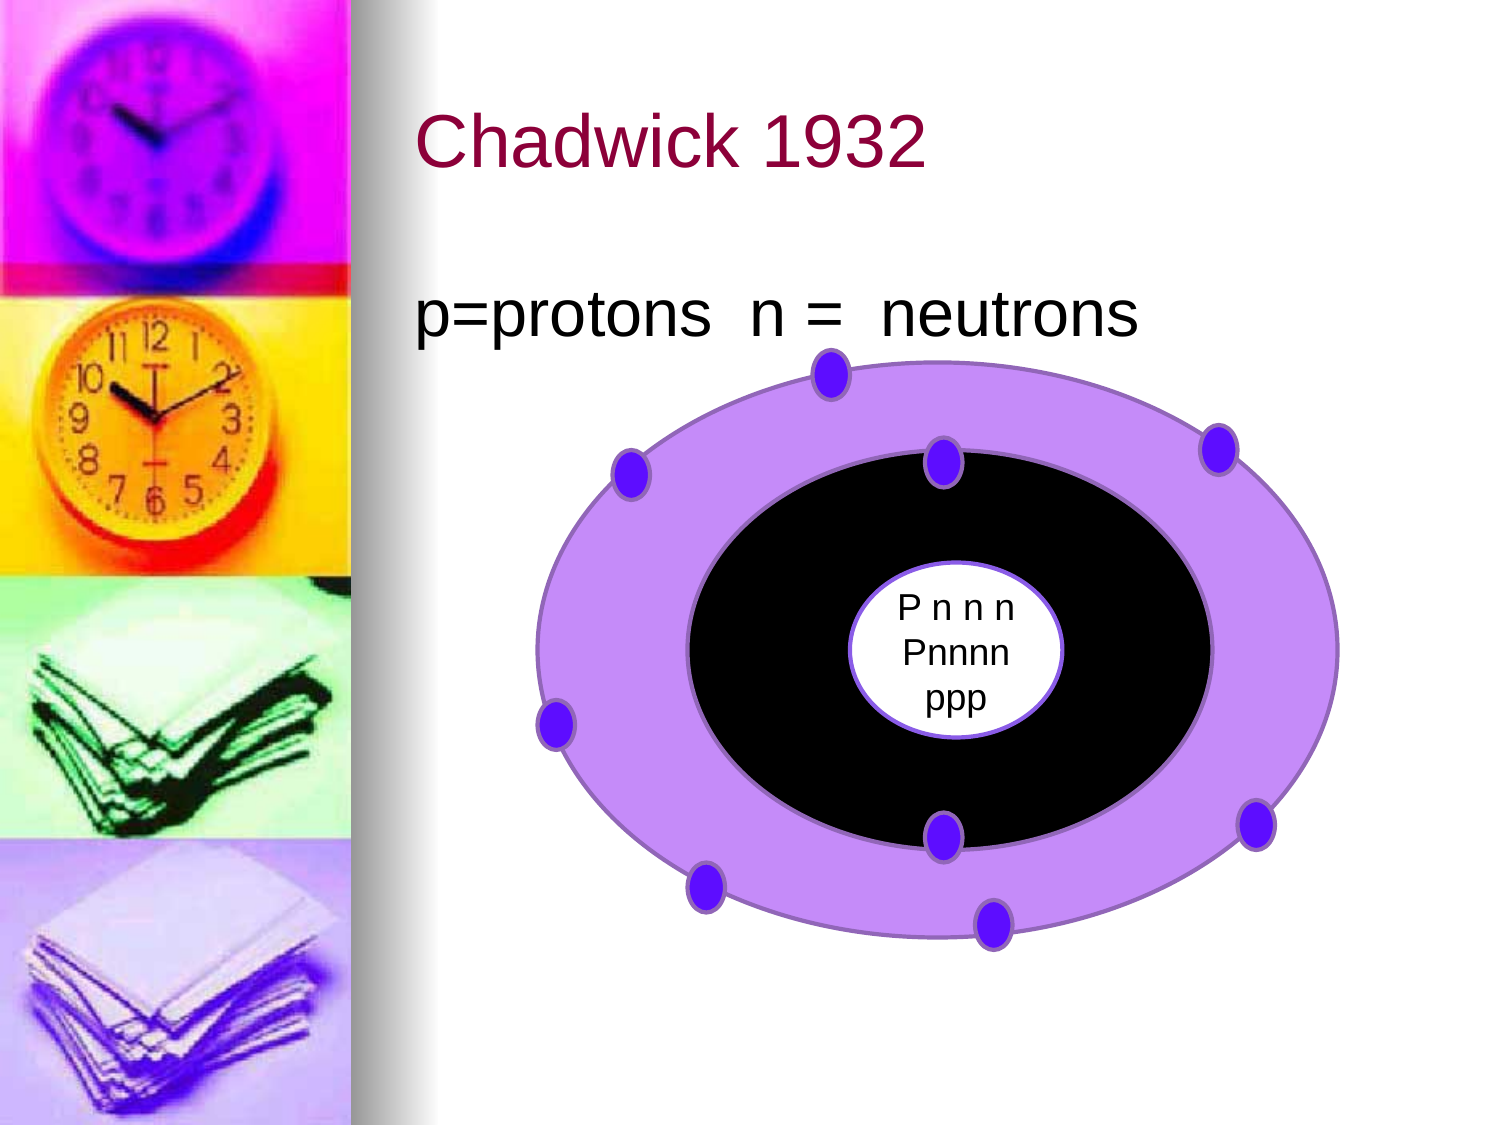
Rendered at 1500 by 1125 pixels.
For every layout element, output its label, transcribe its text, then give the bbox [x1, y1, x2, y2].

text_box [972, 897, 1015, 953]
text_box [685, 448, 1215, 852]
list p=protons n = neutrons [399, 262, 1451, 1001]
text_box [1197, 422, 1240, 478]
text_box [810, 347, 853, 403]
text_box [535, 360, 1340, 940]
text_box P n n n Pnnnnppp [847, 560, 1065, 740]
text_box [1235, 797, 1278, 853]
text_box [922, 810, 965, 865]
picture [0, 0, 351, 1125]
text_box [535, 697, 578, 753]
title Chadwick 1932 [399, 37, 1451, 238]
text_box [685, 860, 728, 915]
text_box [610, 447, 653, 503]
text_box [922, 435, 965, 490]
